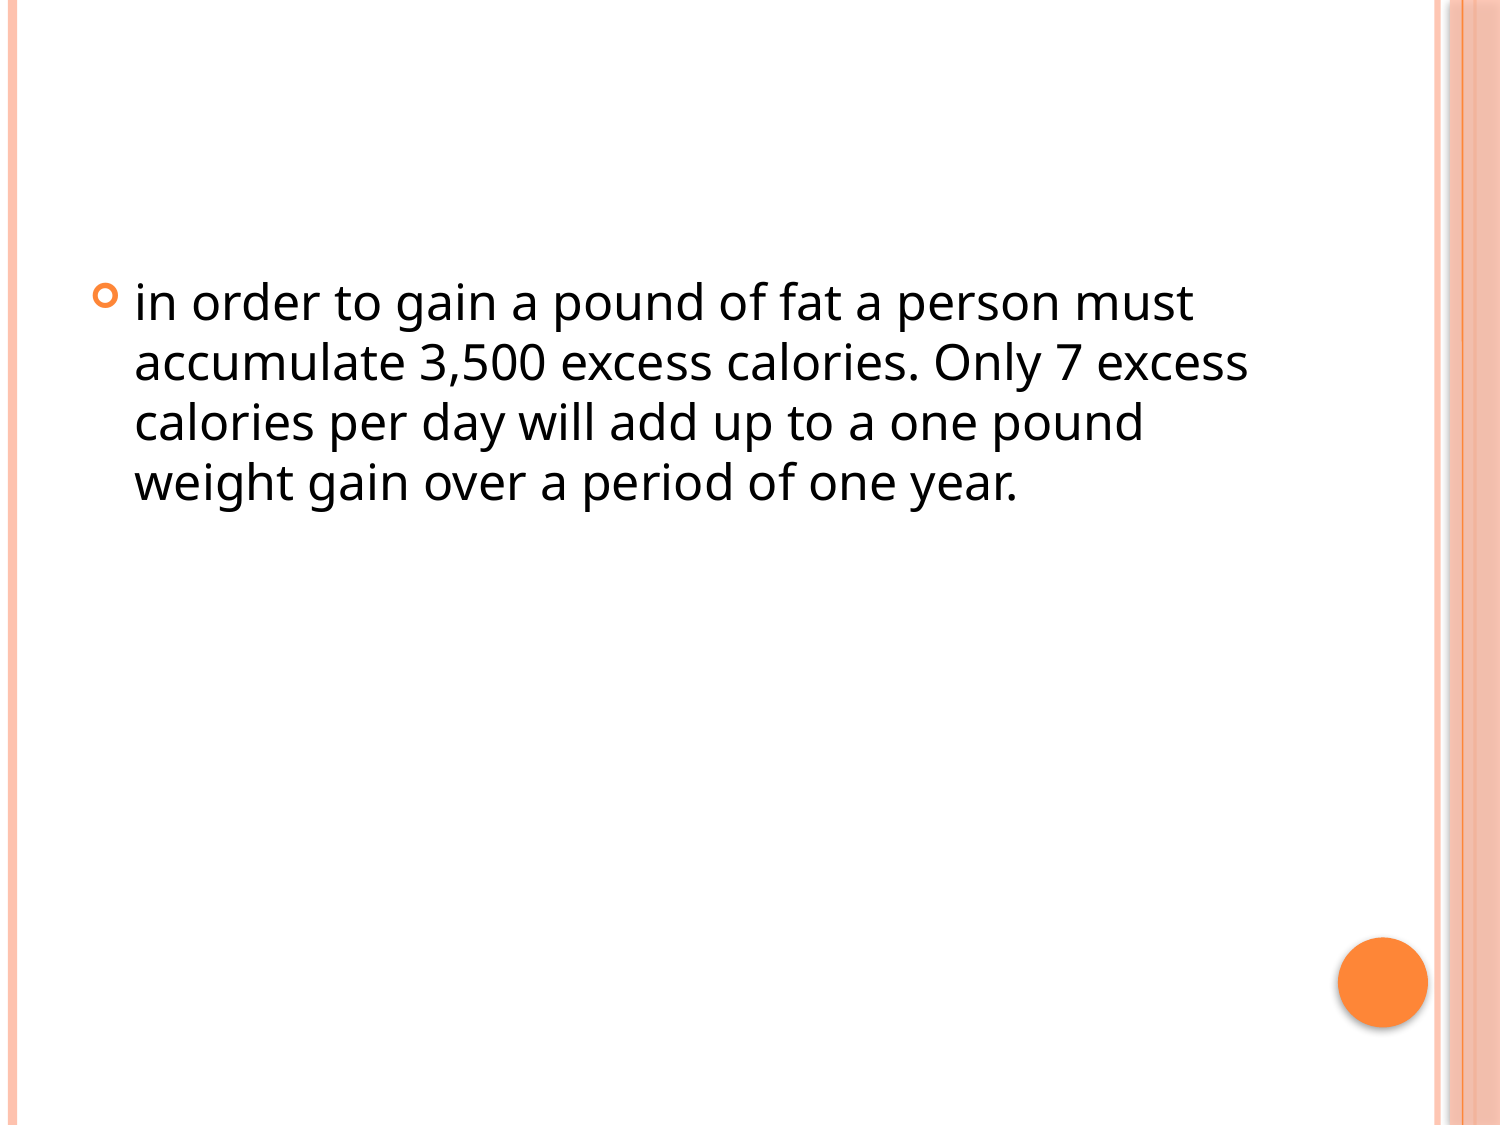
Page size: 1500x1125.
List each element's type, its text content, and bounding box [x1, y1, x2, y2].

list in order to gain a pound of fat a person must accumulate 3,500 excess calories. Only 7 excess calories per day will add up to a one pound weight gain over a period of one year. [75, 262, 1300, 1062]
